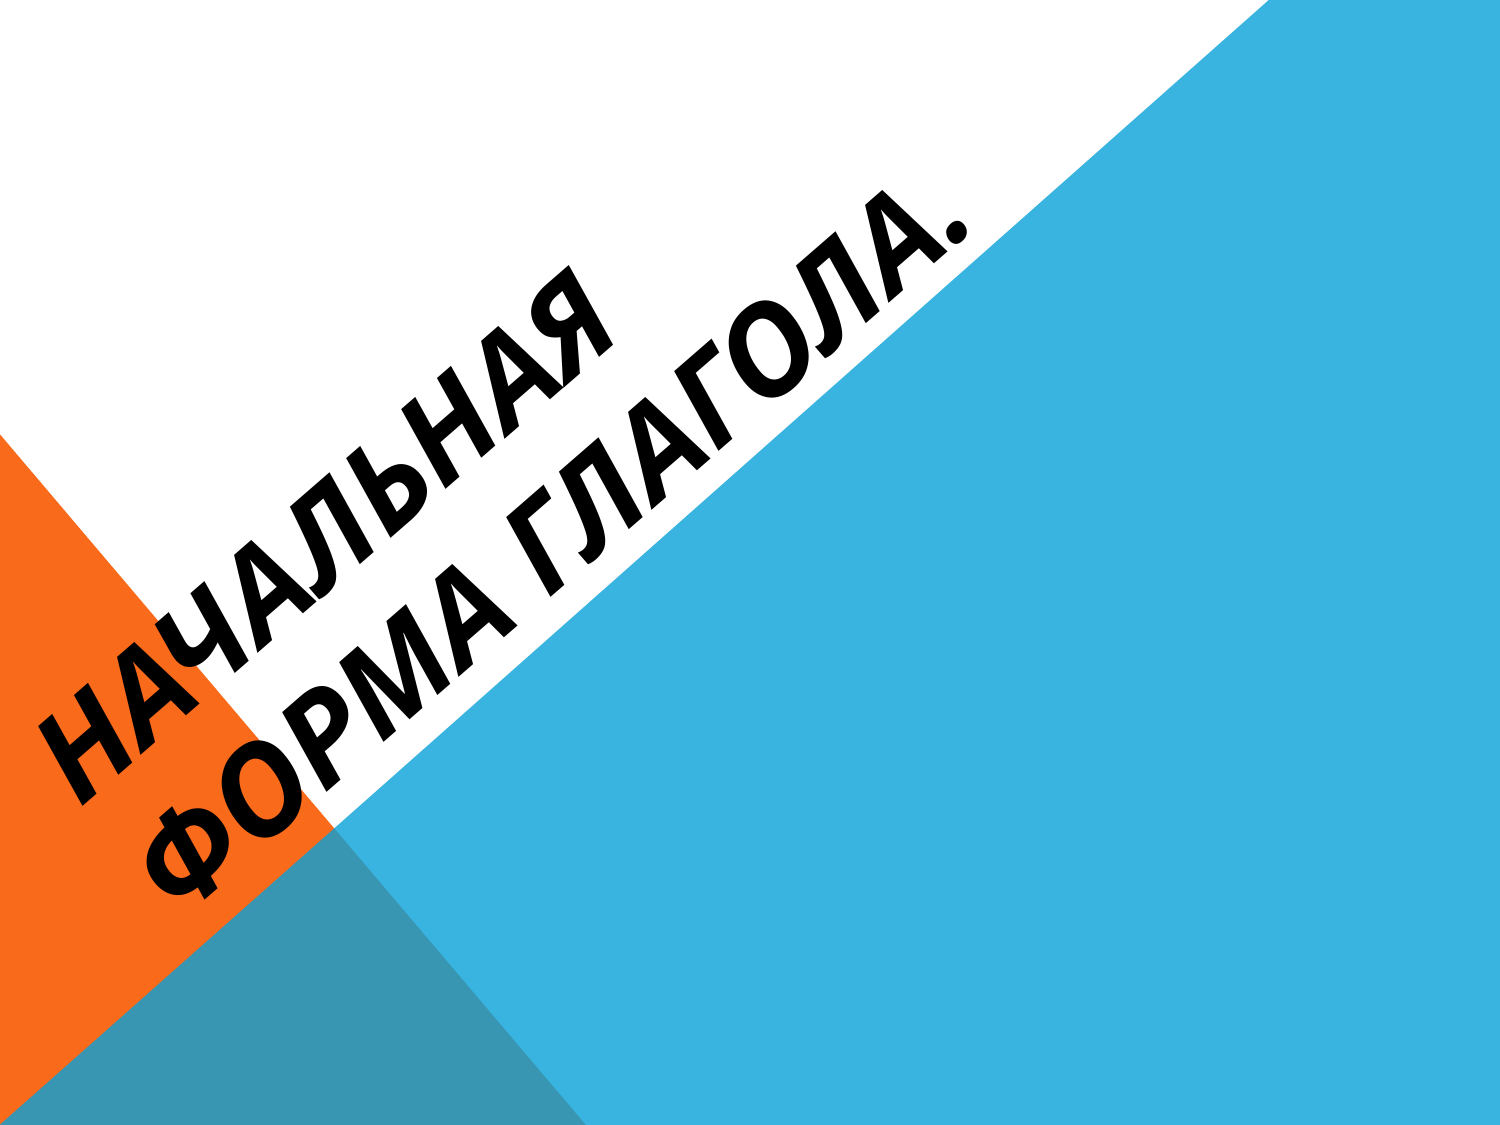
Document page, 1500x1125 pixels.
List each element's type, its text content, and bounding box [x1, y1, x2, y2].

title Начальная форма глагола. [15, 4, 1051, 952]
